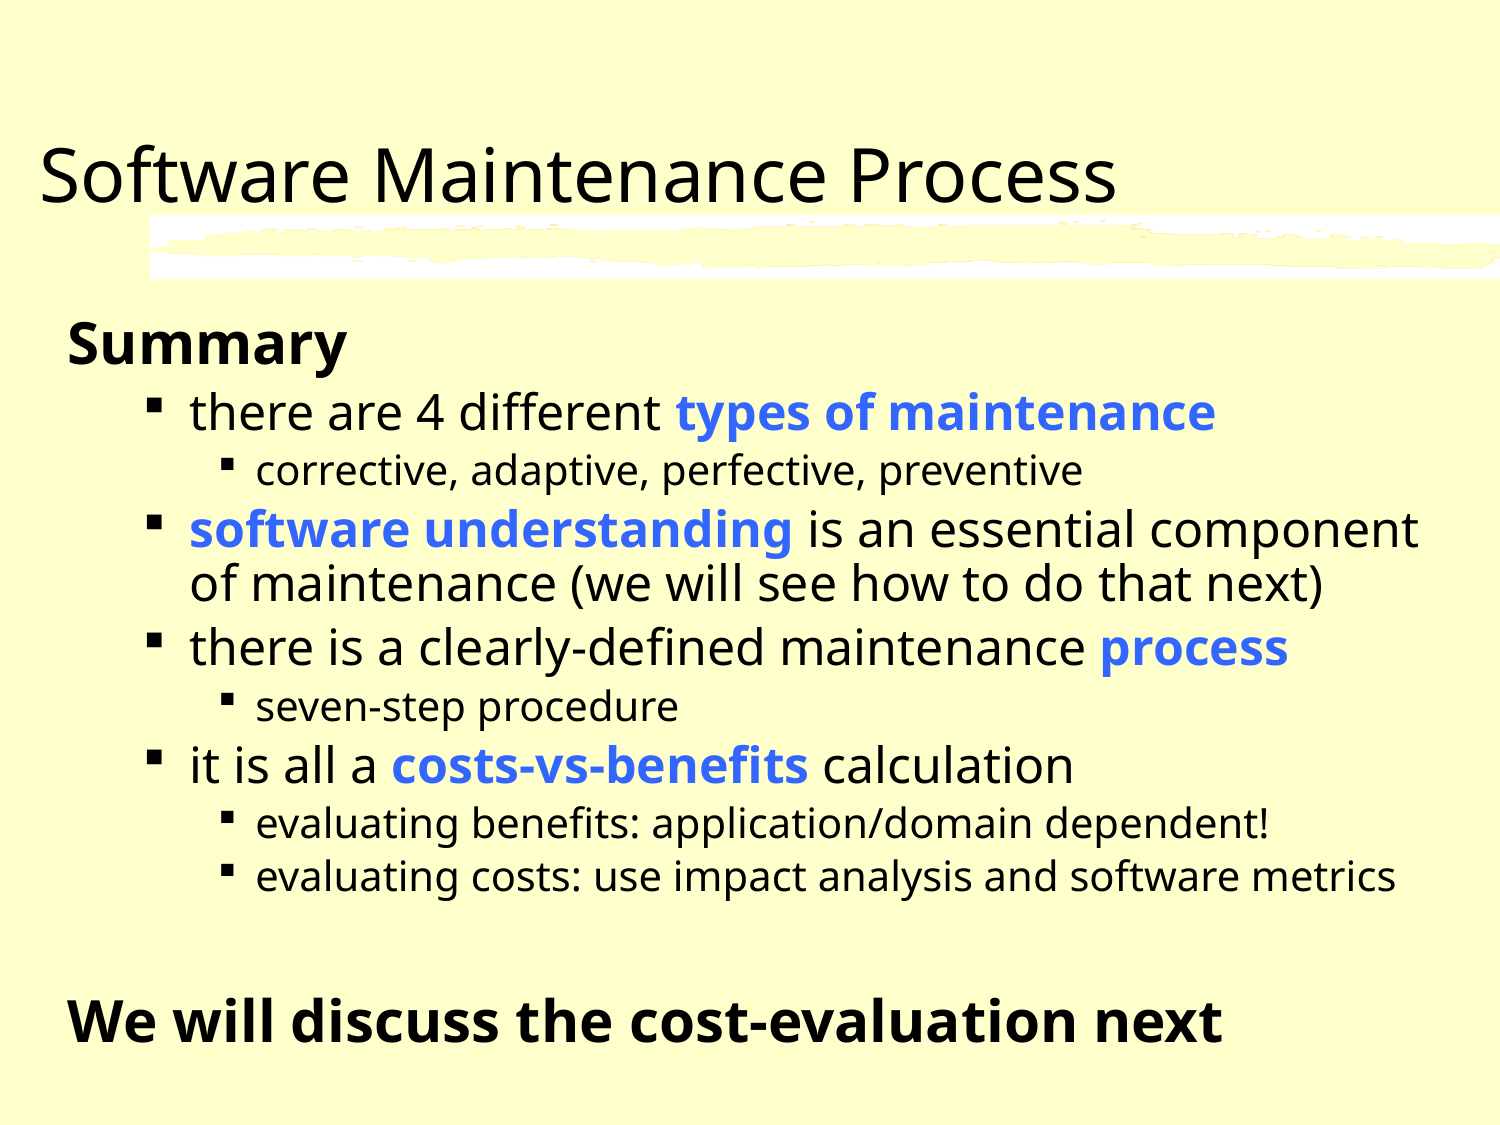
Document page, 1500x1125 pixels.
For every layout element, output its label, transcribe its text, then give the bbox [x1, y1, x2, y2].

list Summary there are 4 different types of maintenance corrective, adaptive, perfective, preventive software understanding is an essential component of maintenance (we will see how to do that next) there is a clearly-defined maintenance process seven-step procedure it is all a costs-vs-benefits calculation evaluating benefits: application/domain dependent! evaluating costs: use impact analysis and software metrics We will discuss the cost-evaluation next [53, 307, 1479, 1083]
title Software Maintenance Process [24, 37, 1475, 225]
